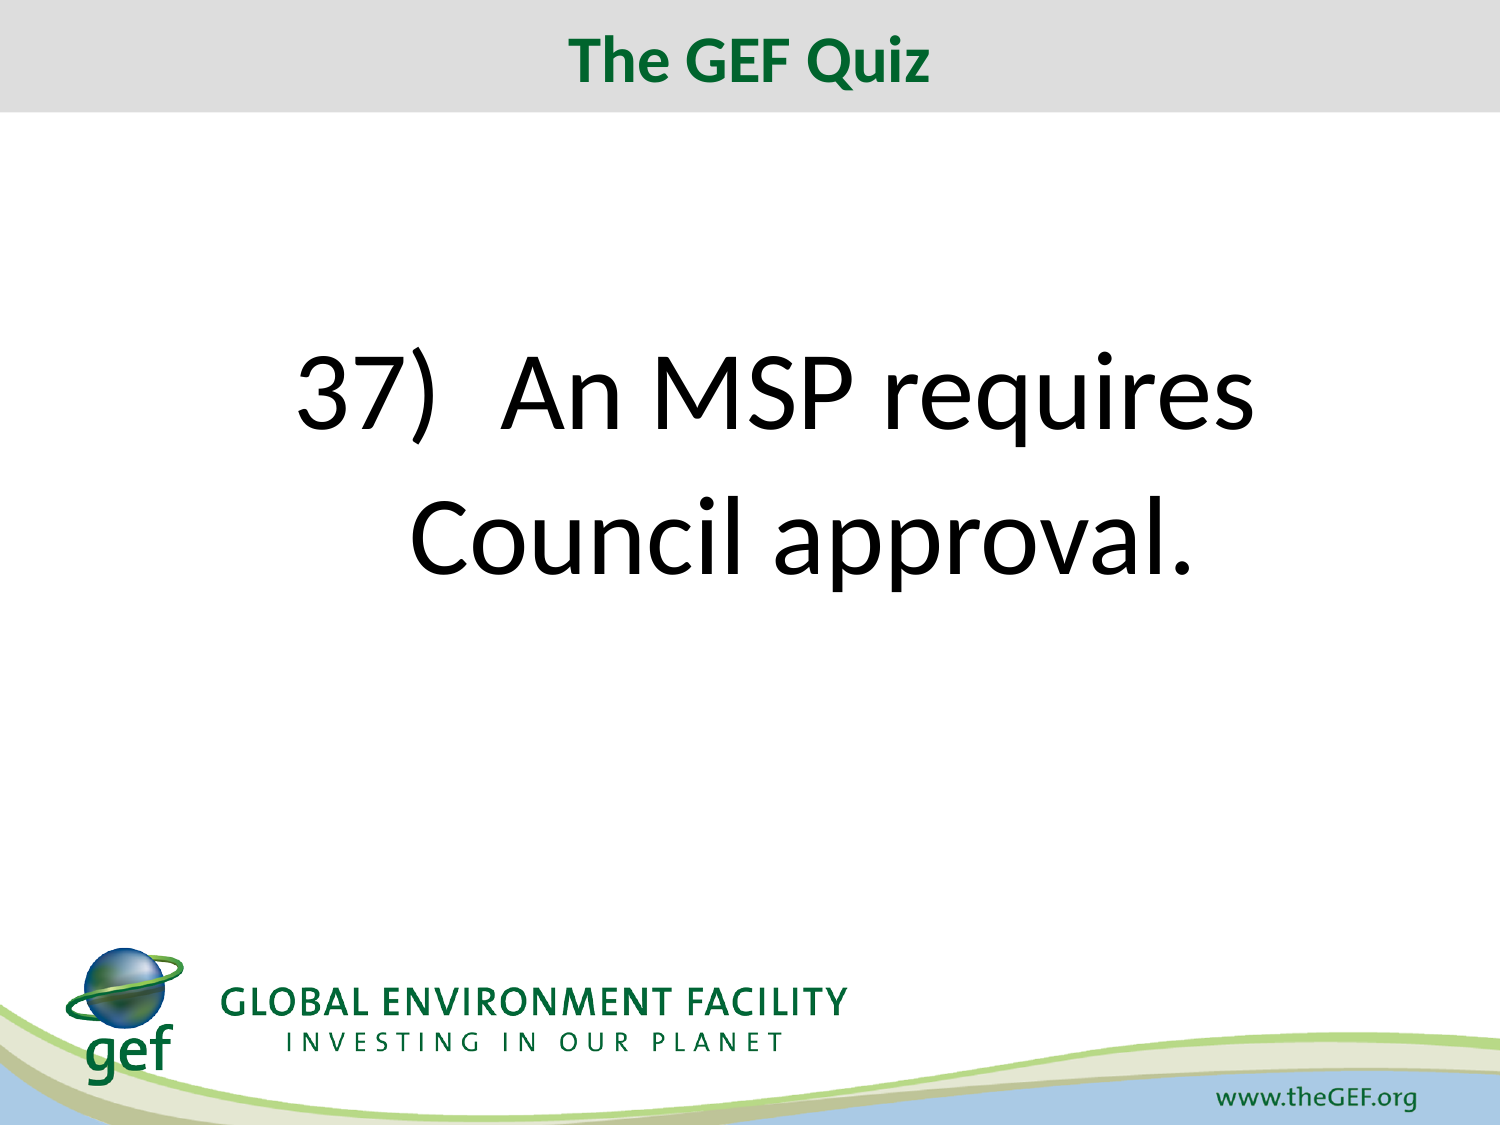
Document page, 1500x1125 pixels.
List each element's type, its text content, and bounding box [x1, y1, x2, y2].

text_box The GEF Quiz [0, 0, 1500, 113]
picture [0, 920, 1500, 1125]
title 37) An MSP requires Council approval. [100, 148, 1451, 847]
